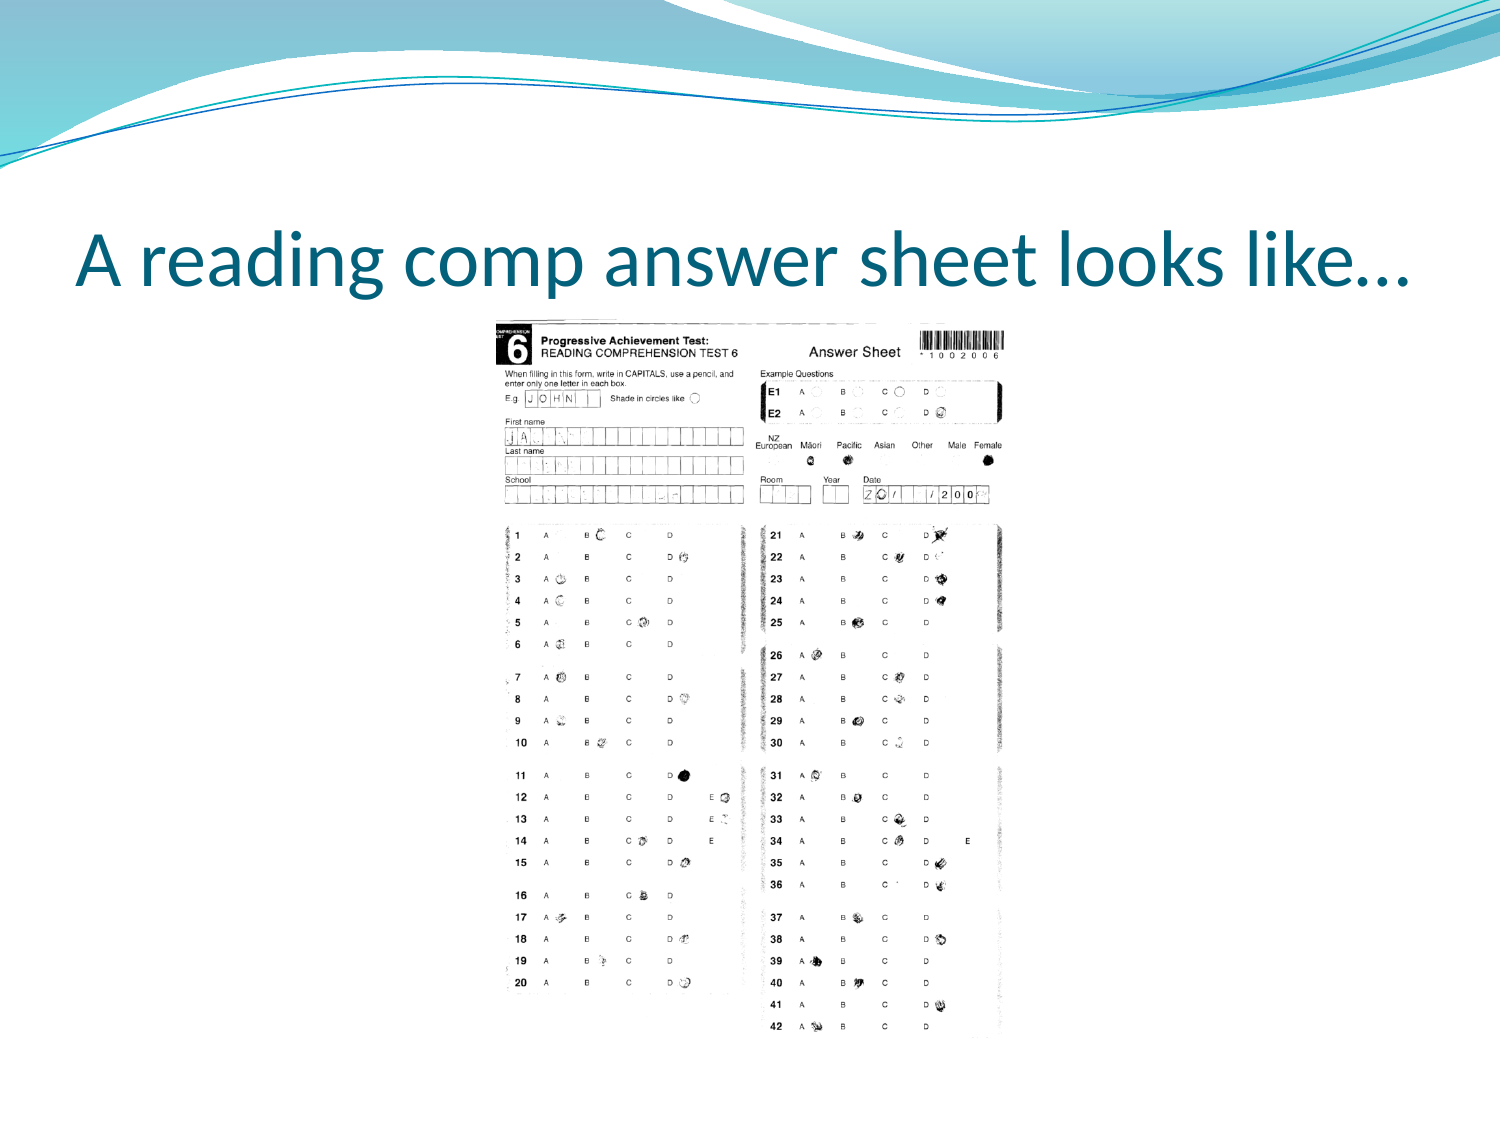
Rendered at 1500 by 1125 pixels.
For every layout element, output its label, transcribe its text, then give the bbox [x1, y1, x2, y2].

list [496, 317, 1004, 1038]
title A reading comp answer sheet looks like… [75, 115, 1425, 303]
